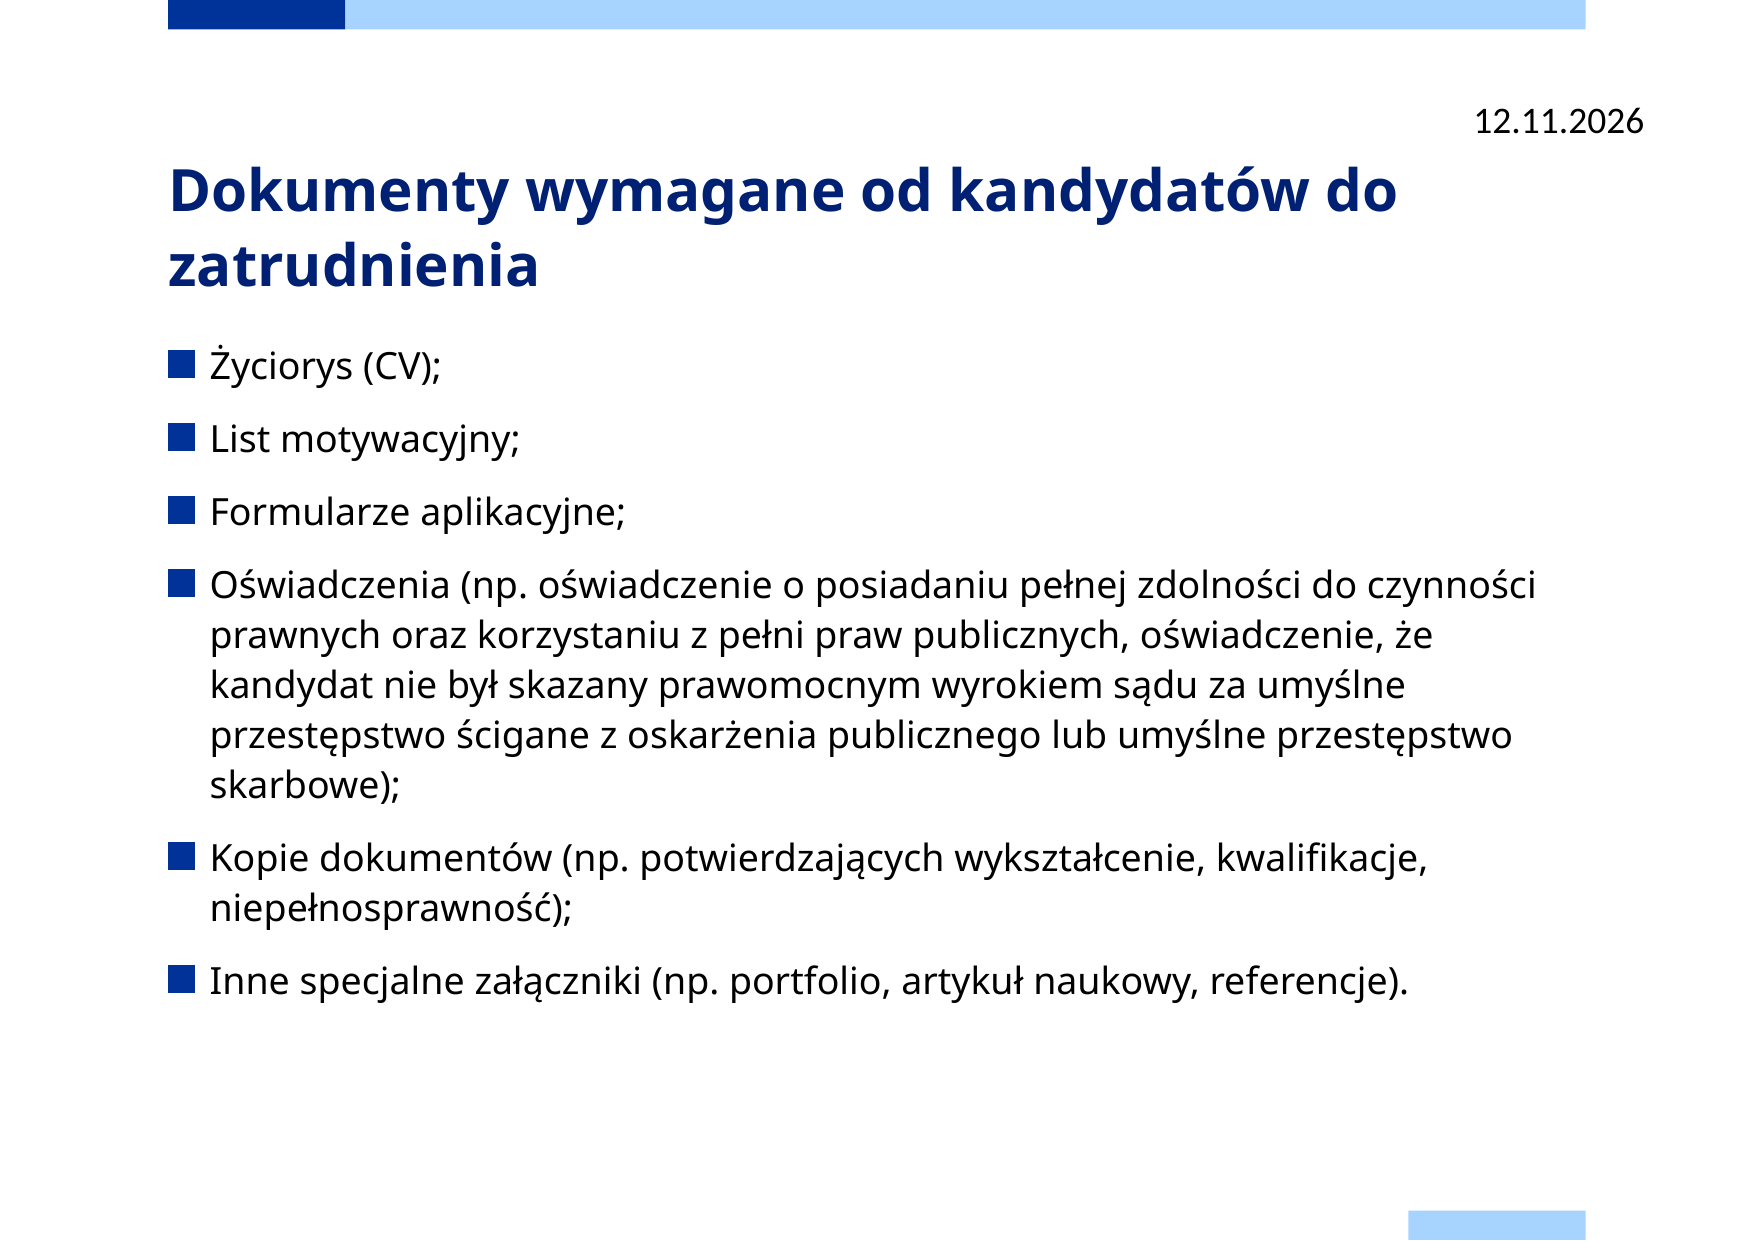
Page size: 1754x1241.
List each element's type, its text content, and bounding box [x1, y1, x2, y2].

picture [168, 842, 195, 870]
list Życiorys (CV); List motywacyjny; Formularze aplikacyjne; Oświadczenia (np. oświadczenie o posiadaniu pełnej zdolności do czynności prawnych oraz korzystaniu z pełni praw publicznych, oświadczenie, że kandydat nie był skazany prawomocnym wyrokiem sądu za umyślne przestępstwo ścigane z oskarżenia publicznego lub umyślne przestępstwo skarbowe); Kopie dokumentów (np. potwierdzających wykształcenie, kwalifikacje, niepełnosprawność); Inne specjalne załączniki (np. portfolio, artykuł naukowy, referencje). [168, 336, 1586, 1105]
picture [168, 569, 195, 597]
picture [168, 350, 195, 378]
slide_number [1458, 88, 1754, 149]
picture [168, 496, 195, 524]
title Dokumenty wymagane od kandydatów do zatrudnienia [168, 147, 1586, 325]
picture [168, 423, 195, 451]
picture [168, 965, 195, 993]
